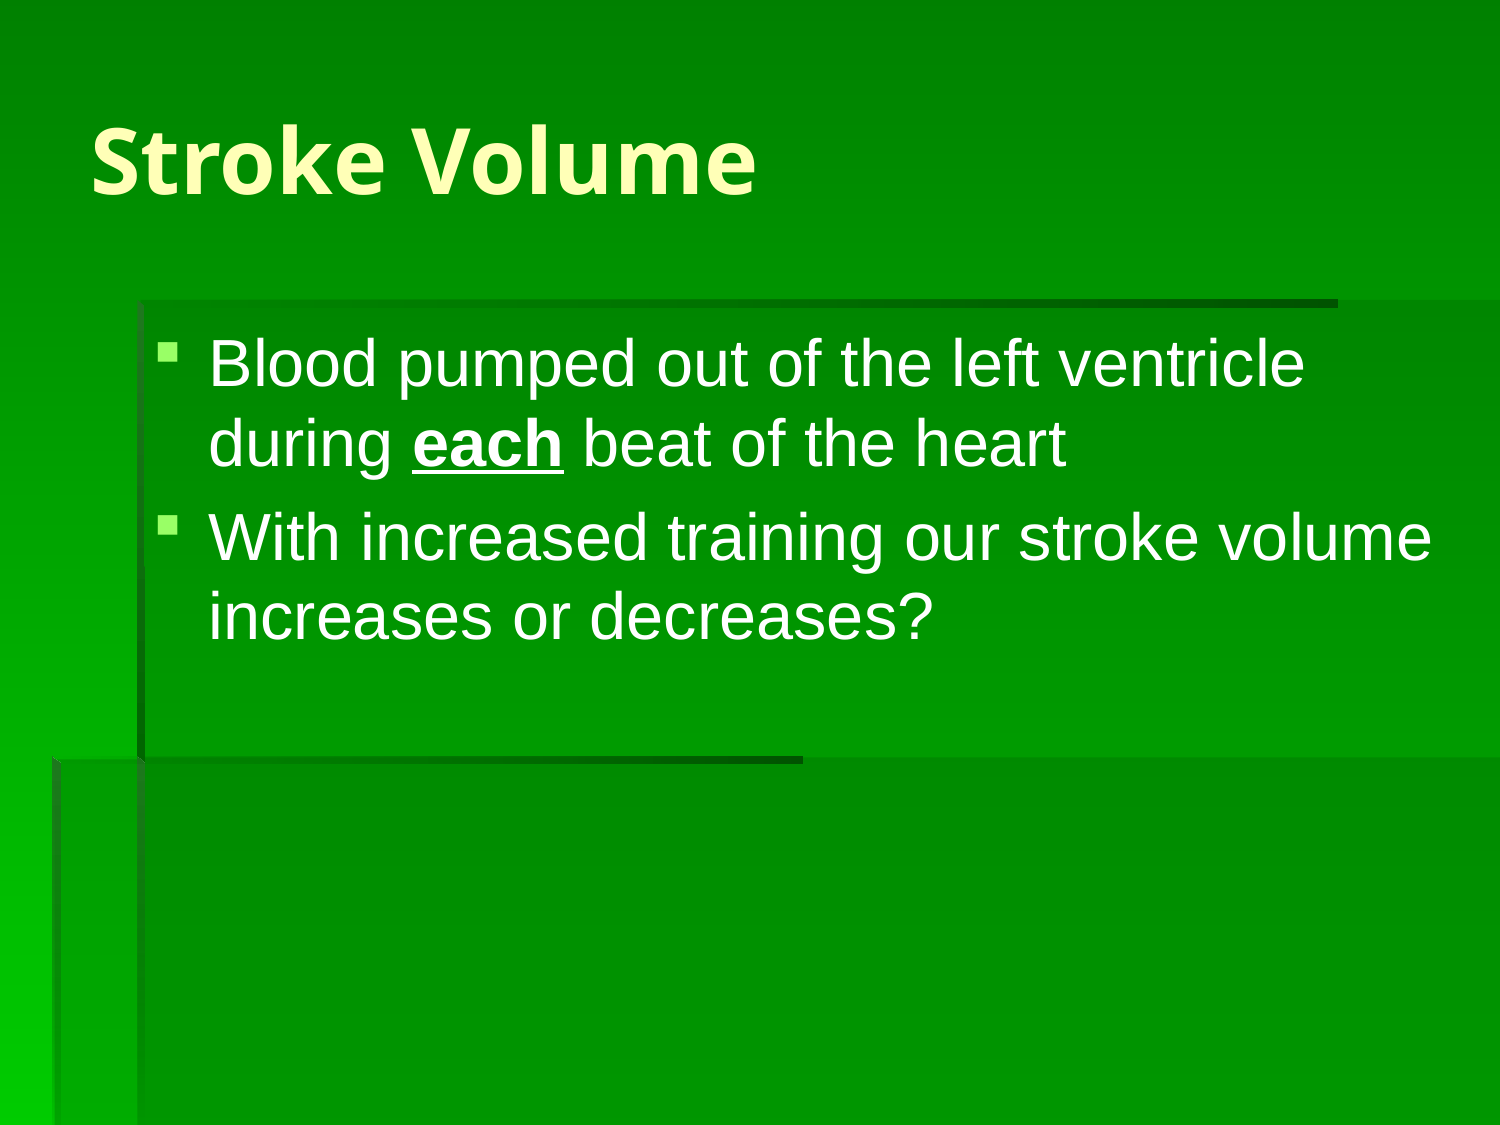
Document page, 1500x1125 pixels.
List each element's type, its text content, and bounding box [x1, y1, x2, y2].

list Blood pumped out of the left ventricle during each beat of the heart With increased training our stroke volume increases or decreases? [137, 312, 1452, 1001]
title Stroke Volume [74, 39, 1451, 276]
